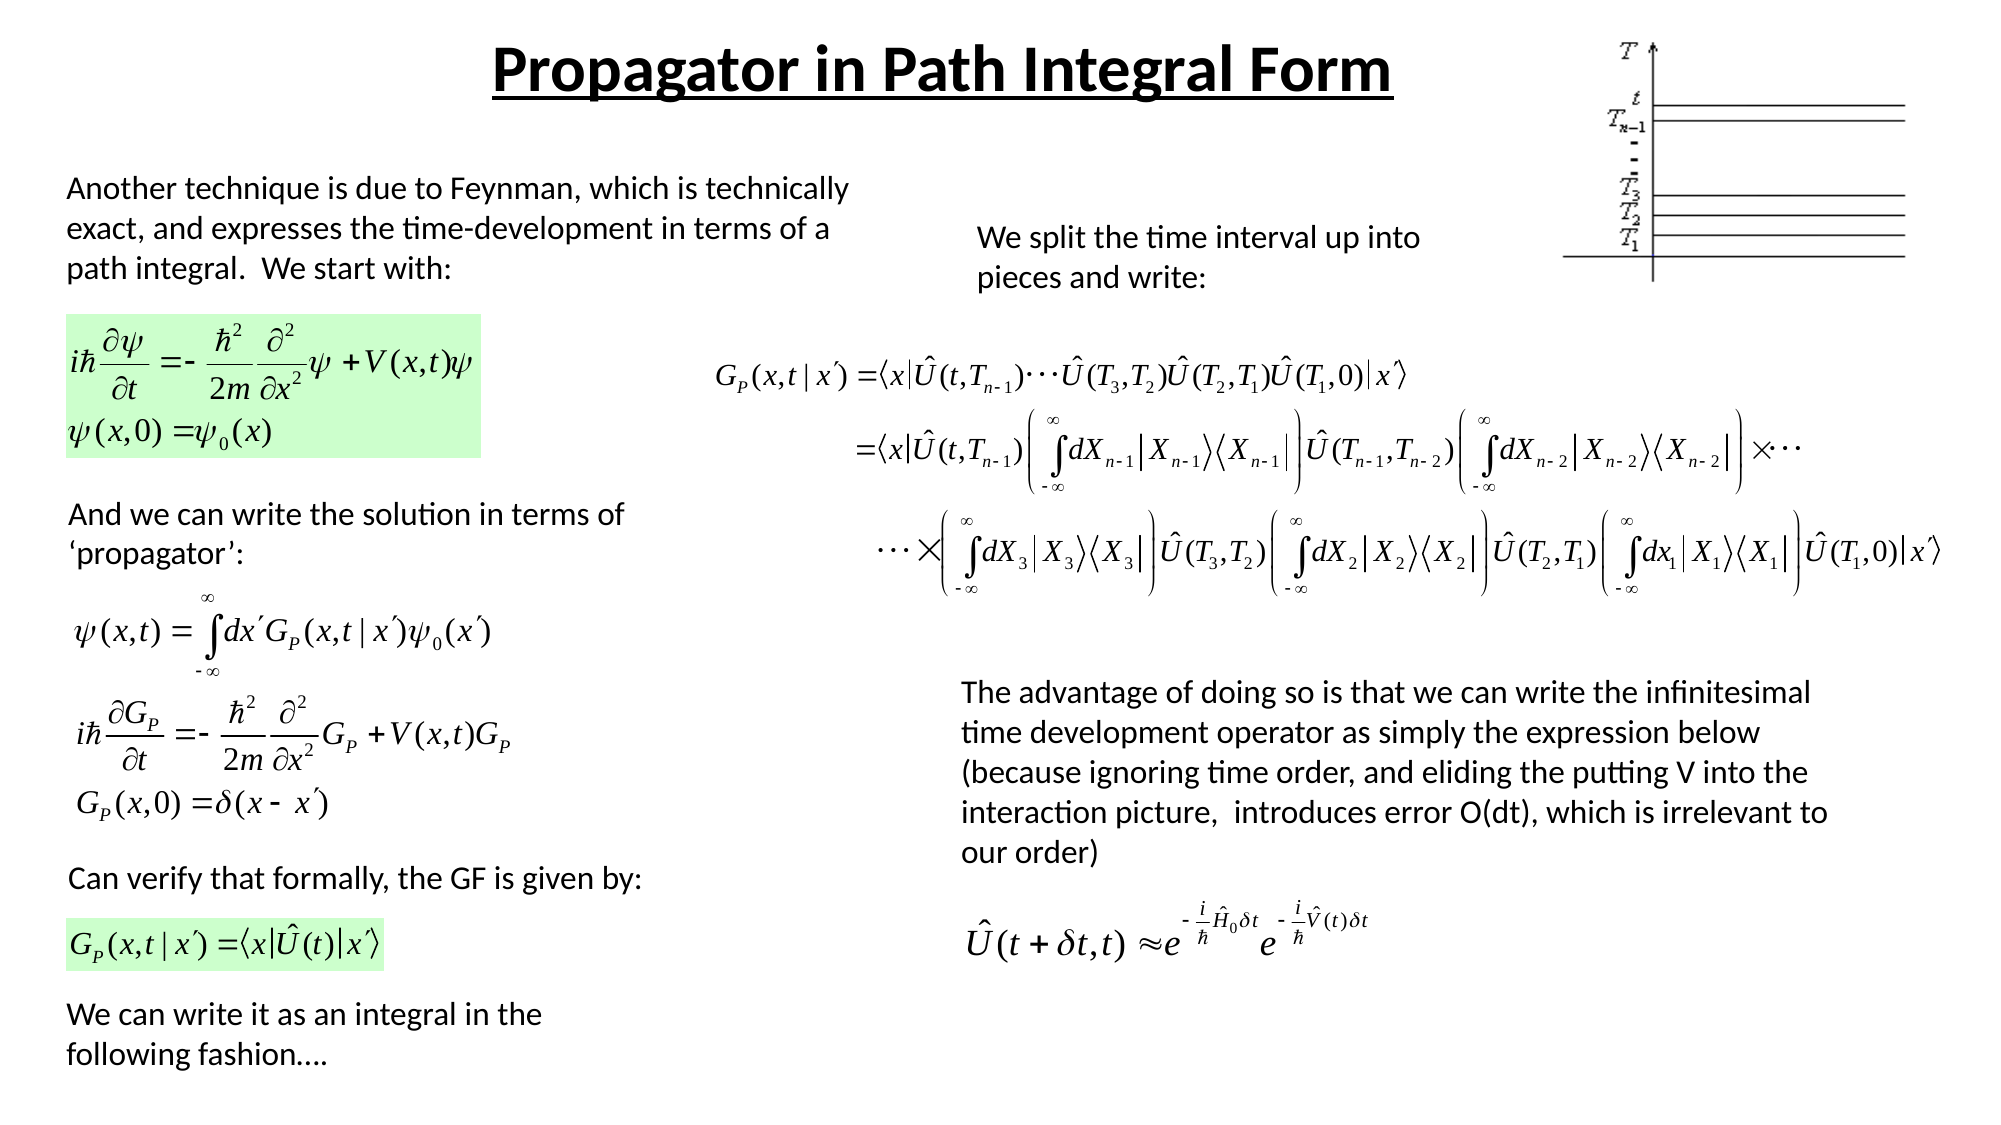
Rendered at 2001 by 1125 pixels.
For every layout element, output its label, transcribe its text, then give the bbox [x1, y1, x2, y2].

text_box We split the time interval up into pieces and write: [962, 207, 1528, 303]
text_box Can verify that formally, the GF is given by: [53, 848, 662, 904]
text_box And we can write the solution in terms of ‘propagator’: [53, 484, 662, 579]
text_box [65, 917, 385, 972]
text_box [71, 581, 521, 828]
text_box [711, 350, 1947, 603]
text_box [962, 891, 1376, 971]
text_box Propagator in Path Integral Form [477, 17, 1477, 113]
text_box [65, 314, 482, 459]
text_box The advantage of doing so is that we can write the infinitesimal time development operator as simply the expression below (because ignoring time order, and eliding the putting V into the interaction picture, introduces error O(dt), which is irrelevant to our order) [946, 663, 1894, 878]
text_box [1542, 12, 1975, 337]
text_box We can write it as an integral in the following fashion…. [51, 984, 617, 1080]
text_box Another technique is due to Feynman, which is technically exact, and expresses the time-development in terms of a path integral. We start with: [51, 158, 904, 294]
